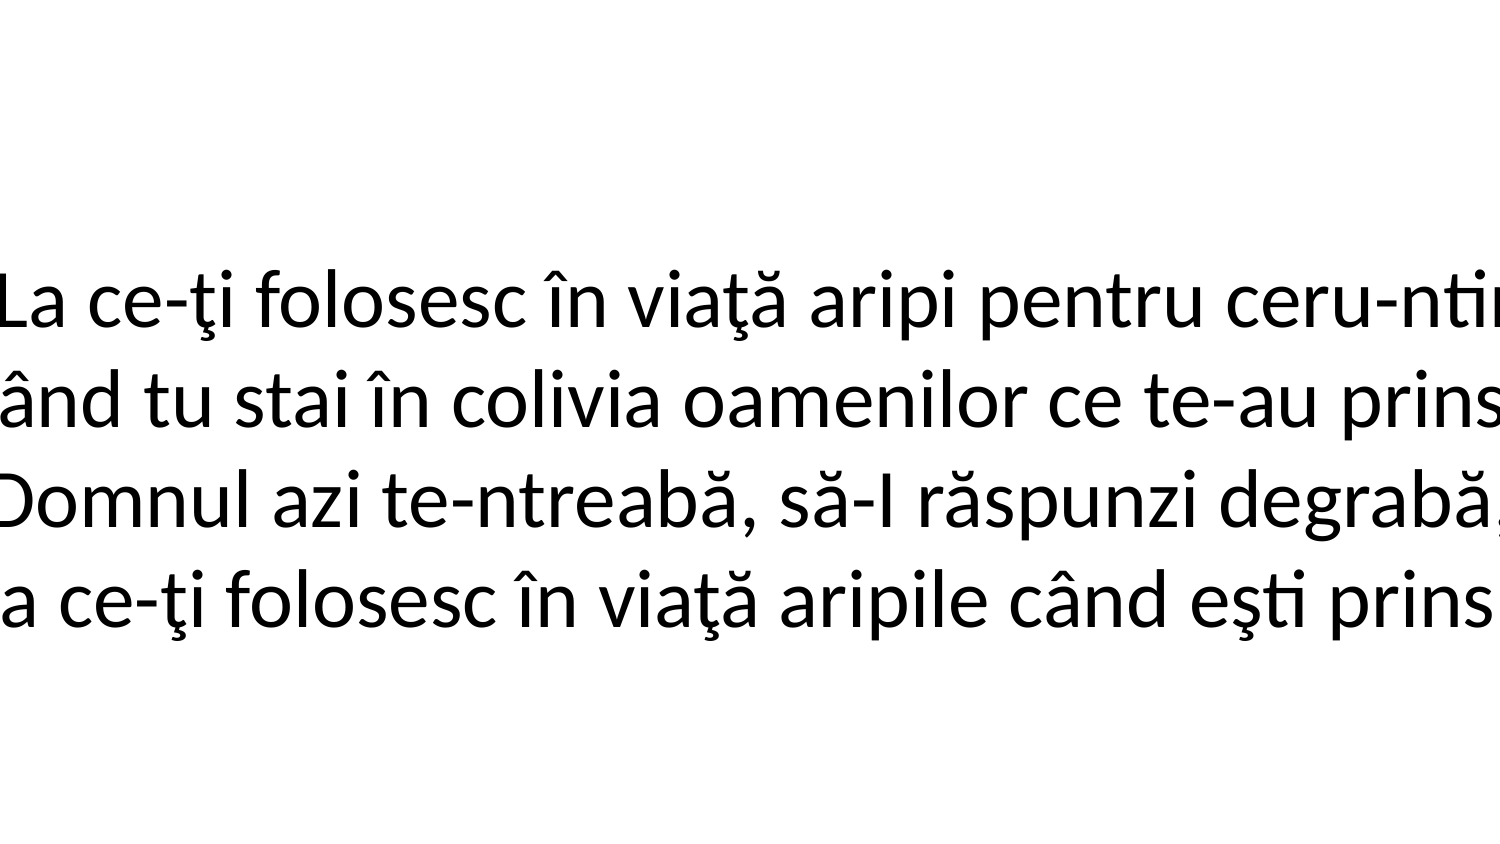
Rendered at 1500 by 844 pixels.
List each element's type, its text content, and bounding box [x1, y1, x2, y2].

text_box 2. La ce-ţi folosesc în viaţă aripi pentru ceru-ntins, Când tu stai în colivia oamenilor ce te-au prins? Domnul azi te-ntreabă, să-I răspunzi degrabă, La ce-ţi folosesc în viaţă aripile când eşti prins? [0, 192, 1500, 652]
